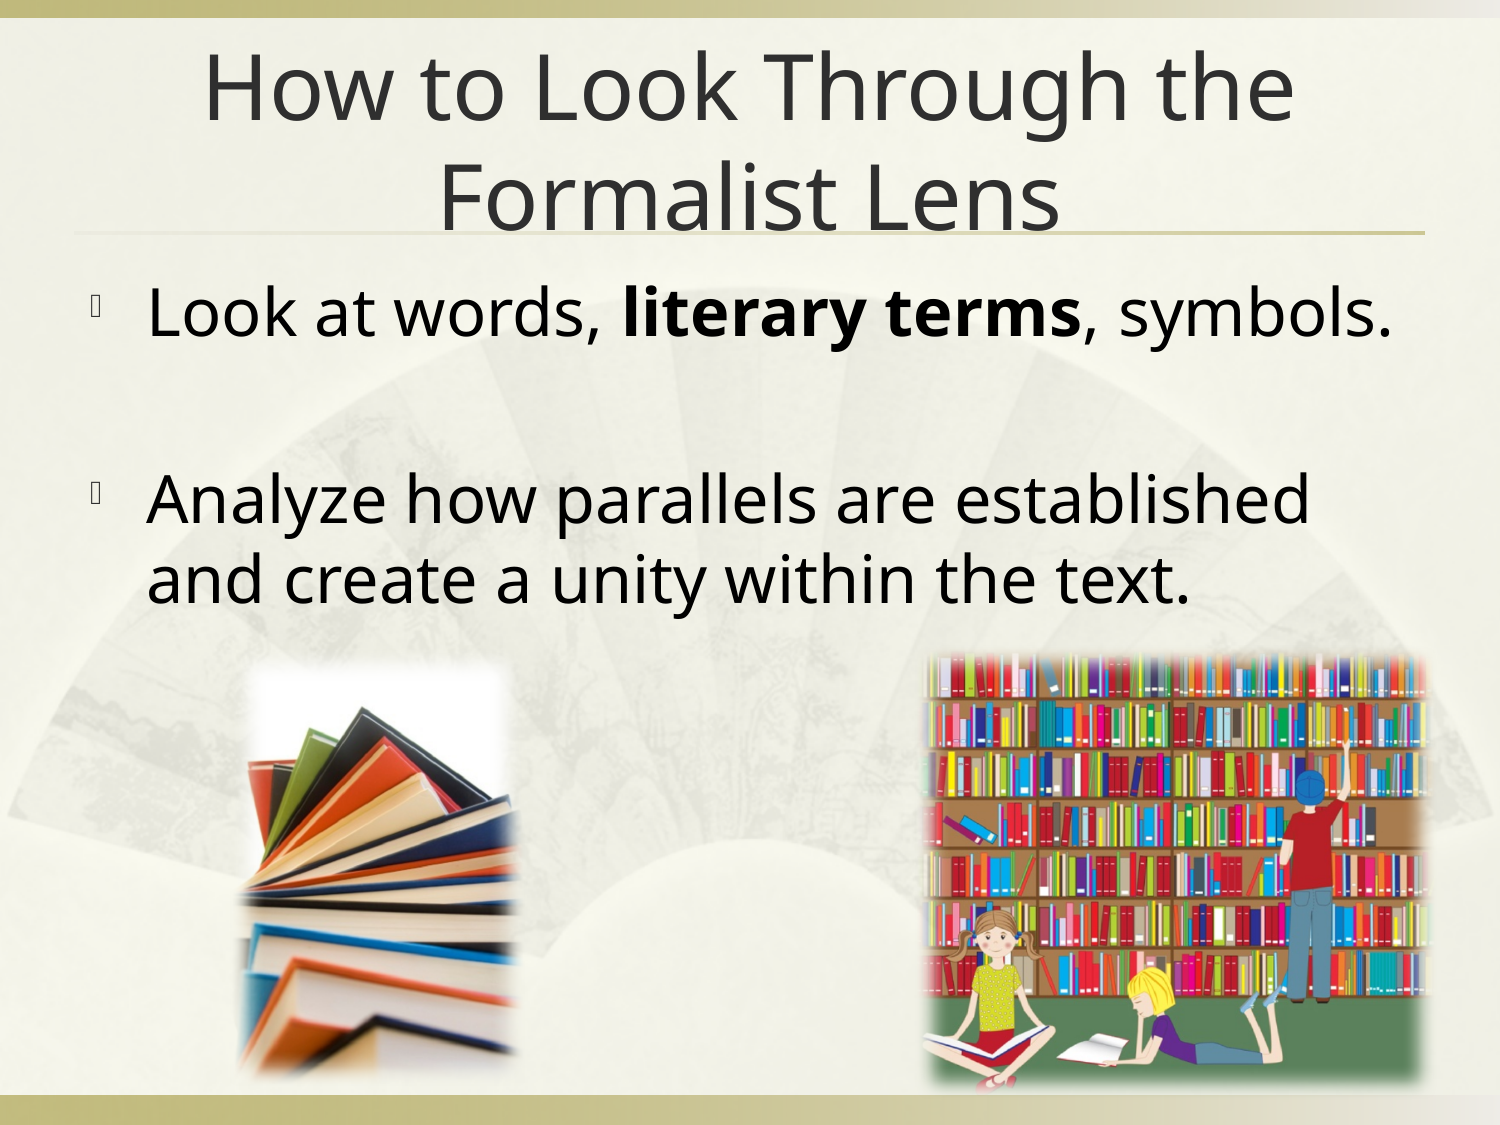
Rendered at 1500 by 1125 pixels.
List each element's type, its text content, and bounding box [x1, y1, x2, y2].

picture [914, 644, 1437, 1100]
list Look at words, literary terms, symbols. Analyze how parallels are established and create a unity within the text. [74, 262, 1426, 1032]
picture [229, 644, 527, 1087]
title How to Look Through the Formalist Lens [74, 44, 1426, 233]
